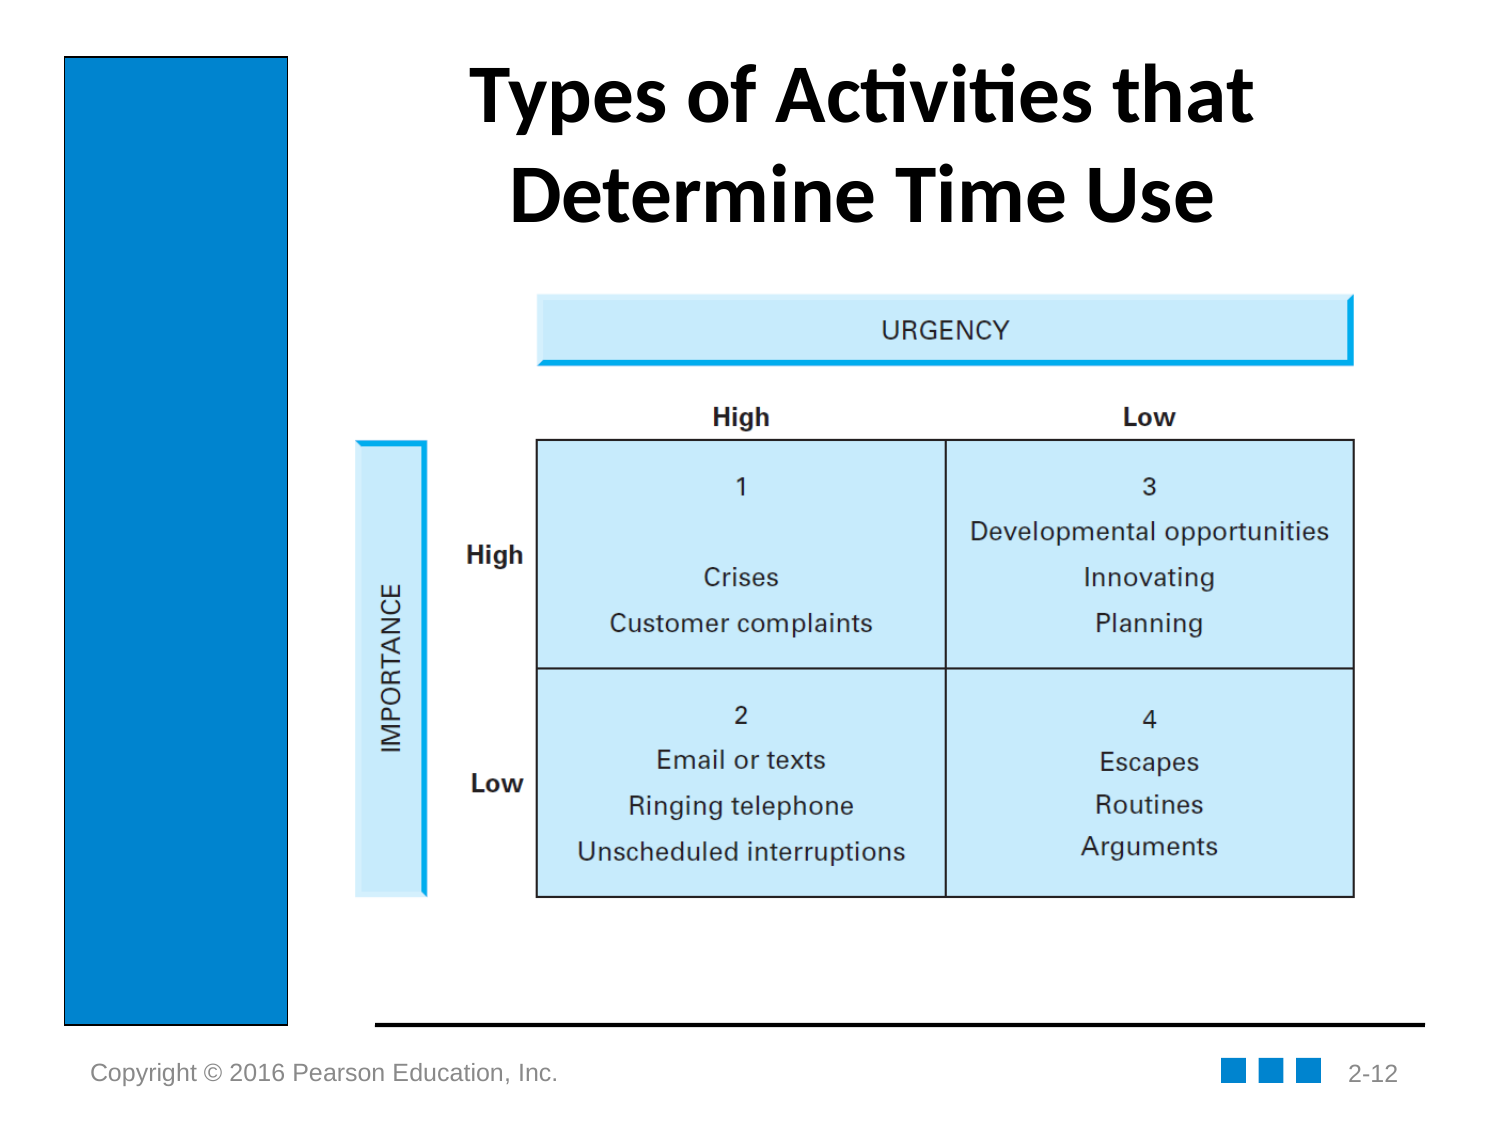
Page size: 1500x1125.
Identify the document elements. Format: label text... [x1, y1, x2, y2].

title Types of Activities that Determine Time Use [300, 45, 1425, 233]
picture [336, 267, 1389, 914]
text_box [64, 56, 288, 1025]
text_box [1258, 1057, 1284, 1083]
text_box 2-12 [1333, 1050, 1421, 1095]
text_box [1221, 1057, 1246, 1083]
text_box [1296, 1057, 1321, 1083]
text_box Copyright © 2016 Pearson Education, Inc. [75, 1055, 625, 1088]
